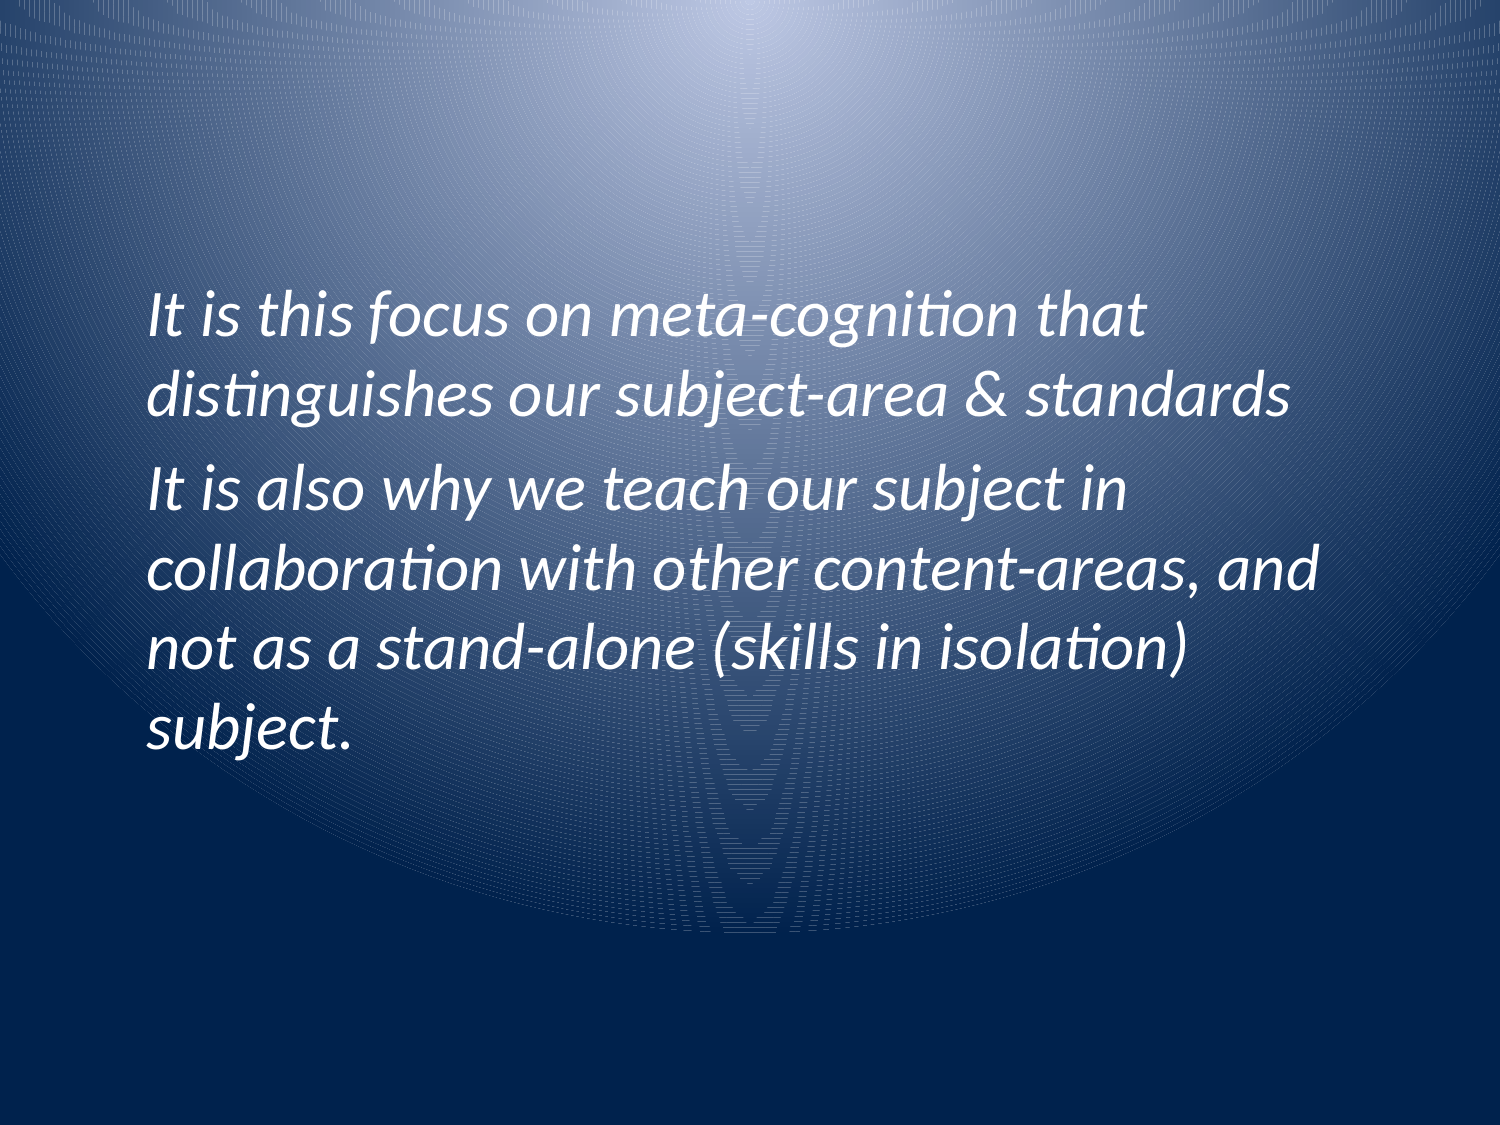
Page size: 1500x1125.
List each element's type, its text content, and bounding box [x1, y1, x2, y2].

list It is this focus on meta-cognition that distinguishes our subject-area & standards It is also why we teach our subject in collaboration with other content-areas, and not as a stand-alone (skills in isolation) subject. [75, 262, 1425, 1005]
